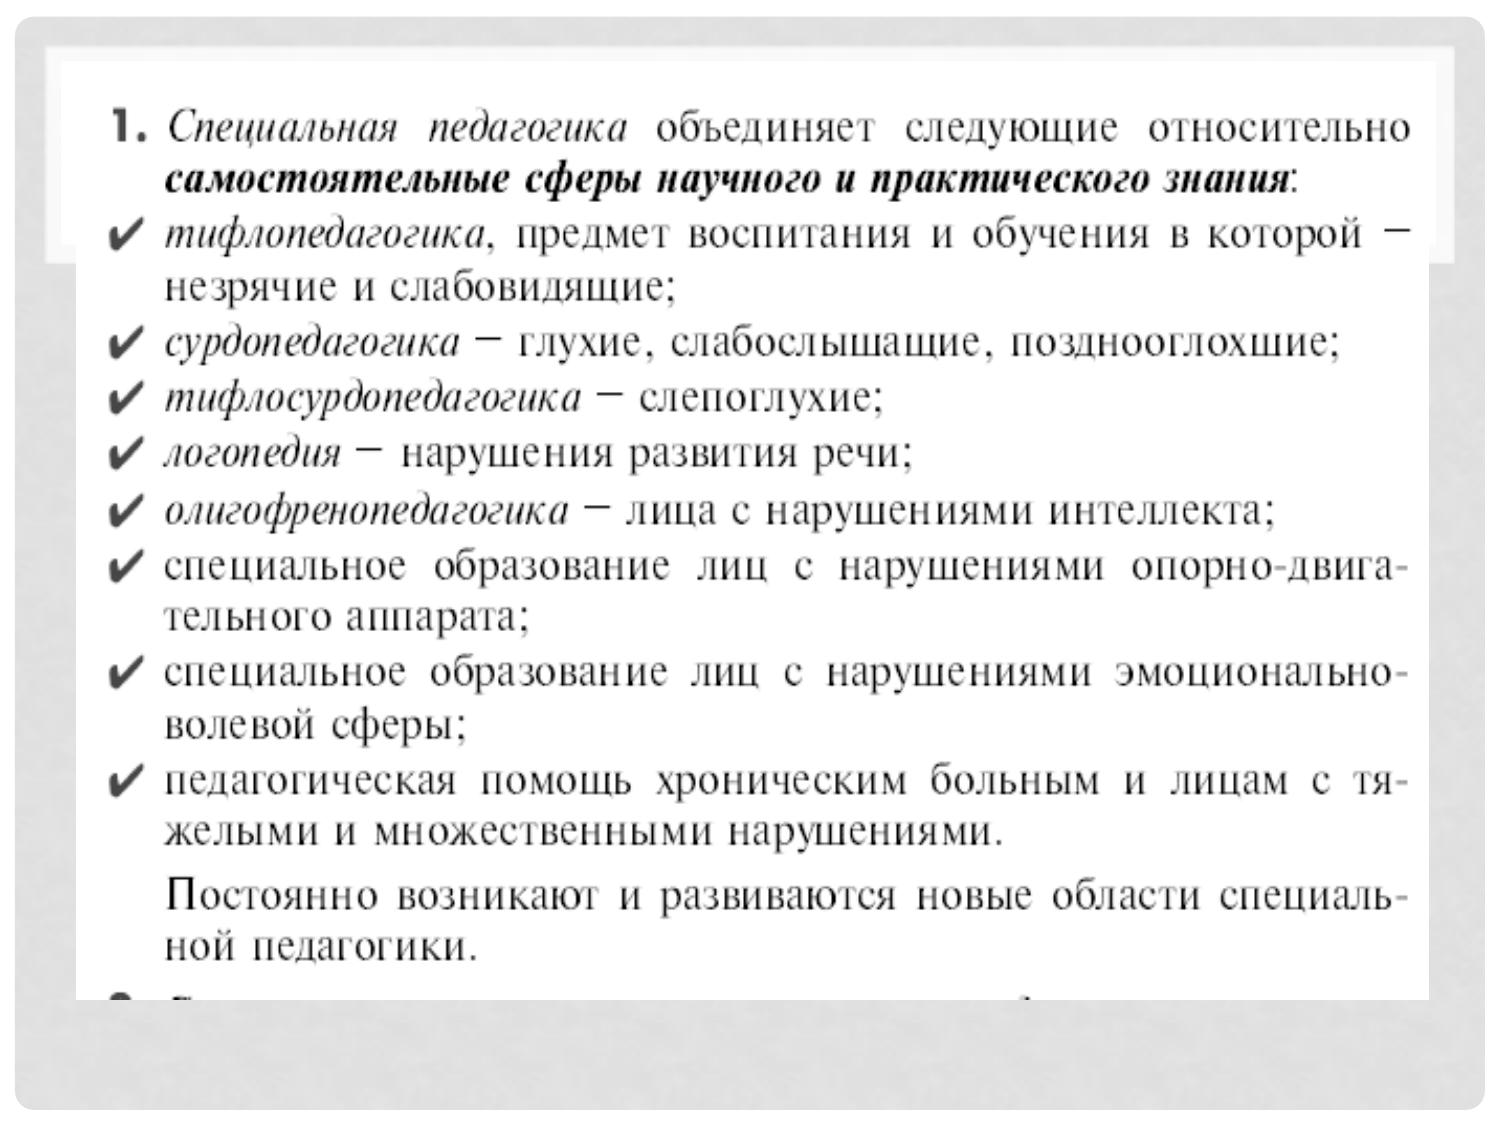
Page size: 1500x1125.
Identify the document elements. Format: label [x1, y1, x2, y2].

picture [76, 89, 1430, 1000]
